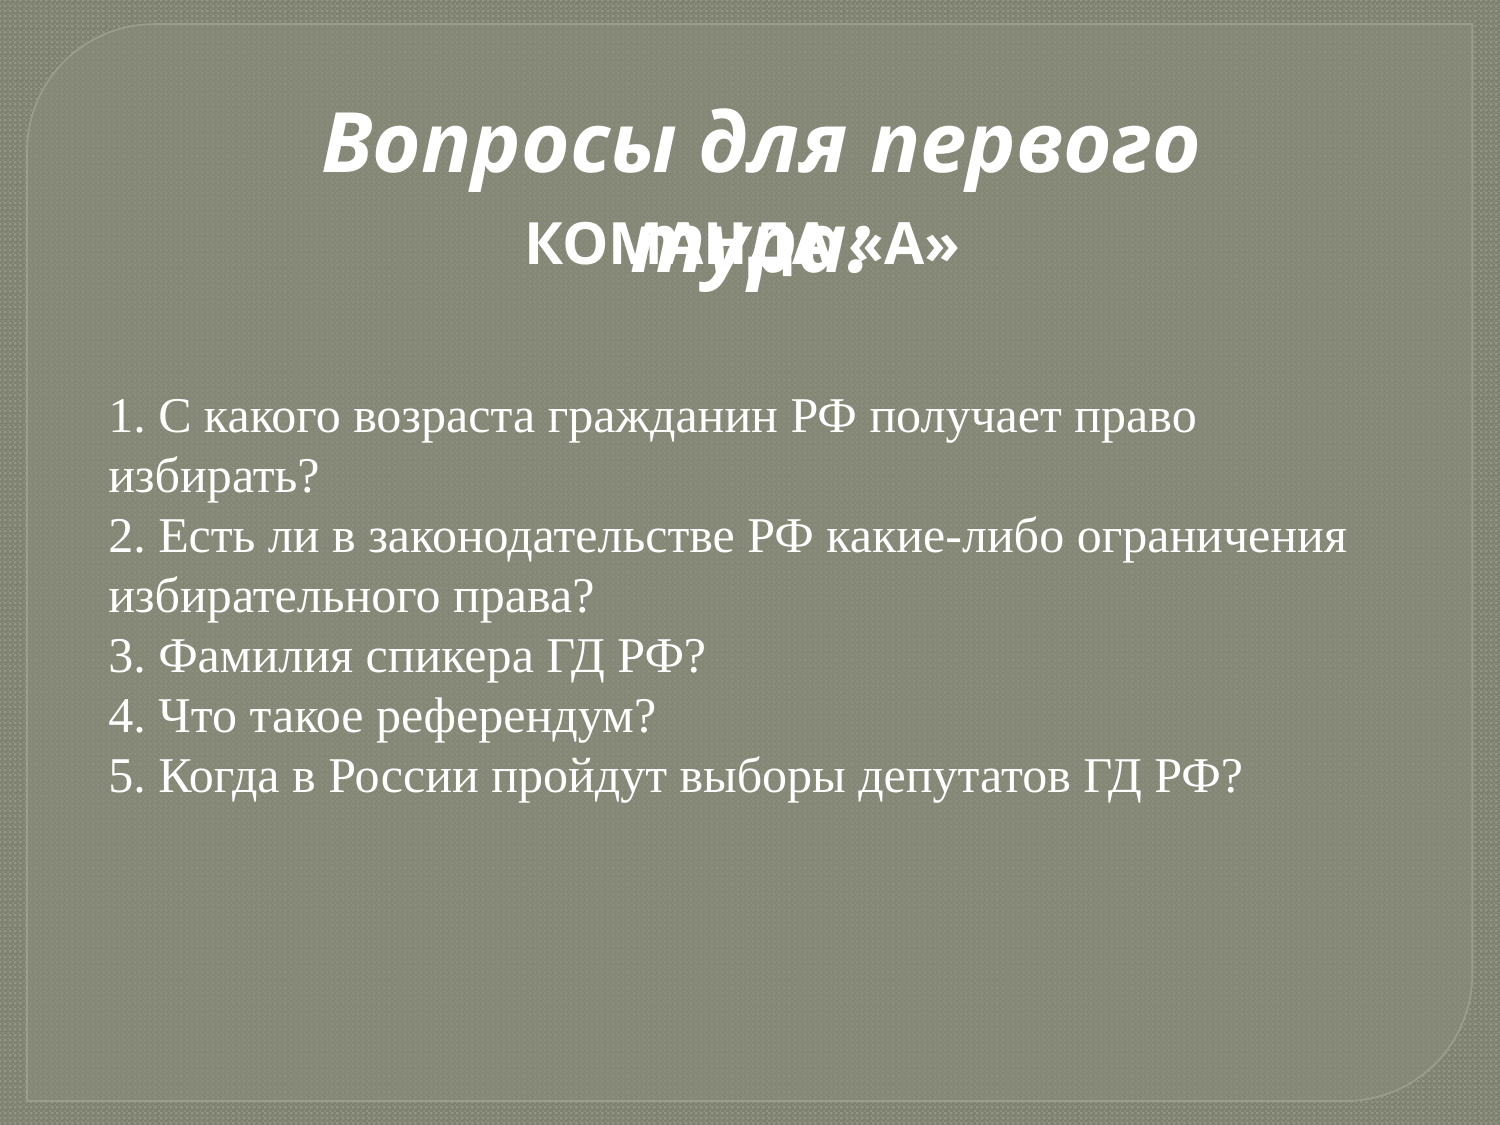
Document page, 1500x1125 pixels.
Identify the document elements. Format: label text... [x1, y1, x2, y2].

text_box 1. С какого возраста гражданин РФ получает право избирать? 2. Есть ли в законодательстве РФ какие-либо ограничения избирательного права? 3. Фамилия спикера ГД РФ? 4. Что такое референдум? 5. Когда в России пройдут выборы депутатов ГД РФ? [93, 374, 1418, 810]
text_box КОМАНДА «А» [503, 199, 996, 374]
text_box Вопросы для первого тура: [257, 81, 1266, 297]
